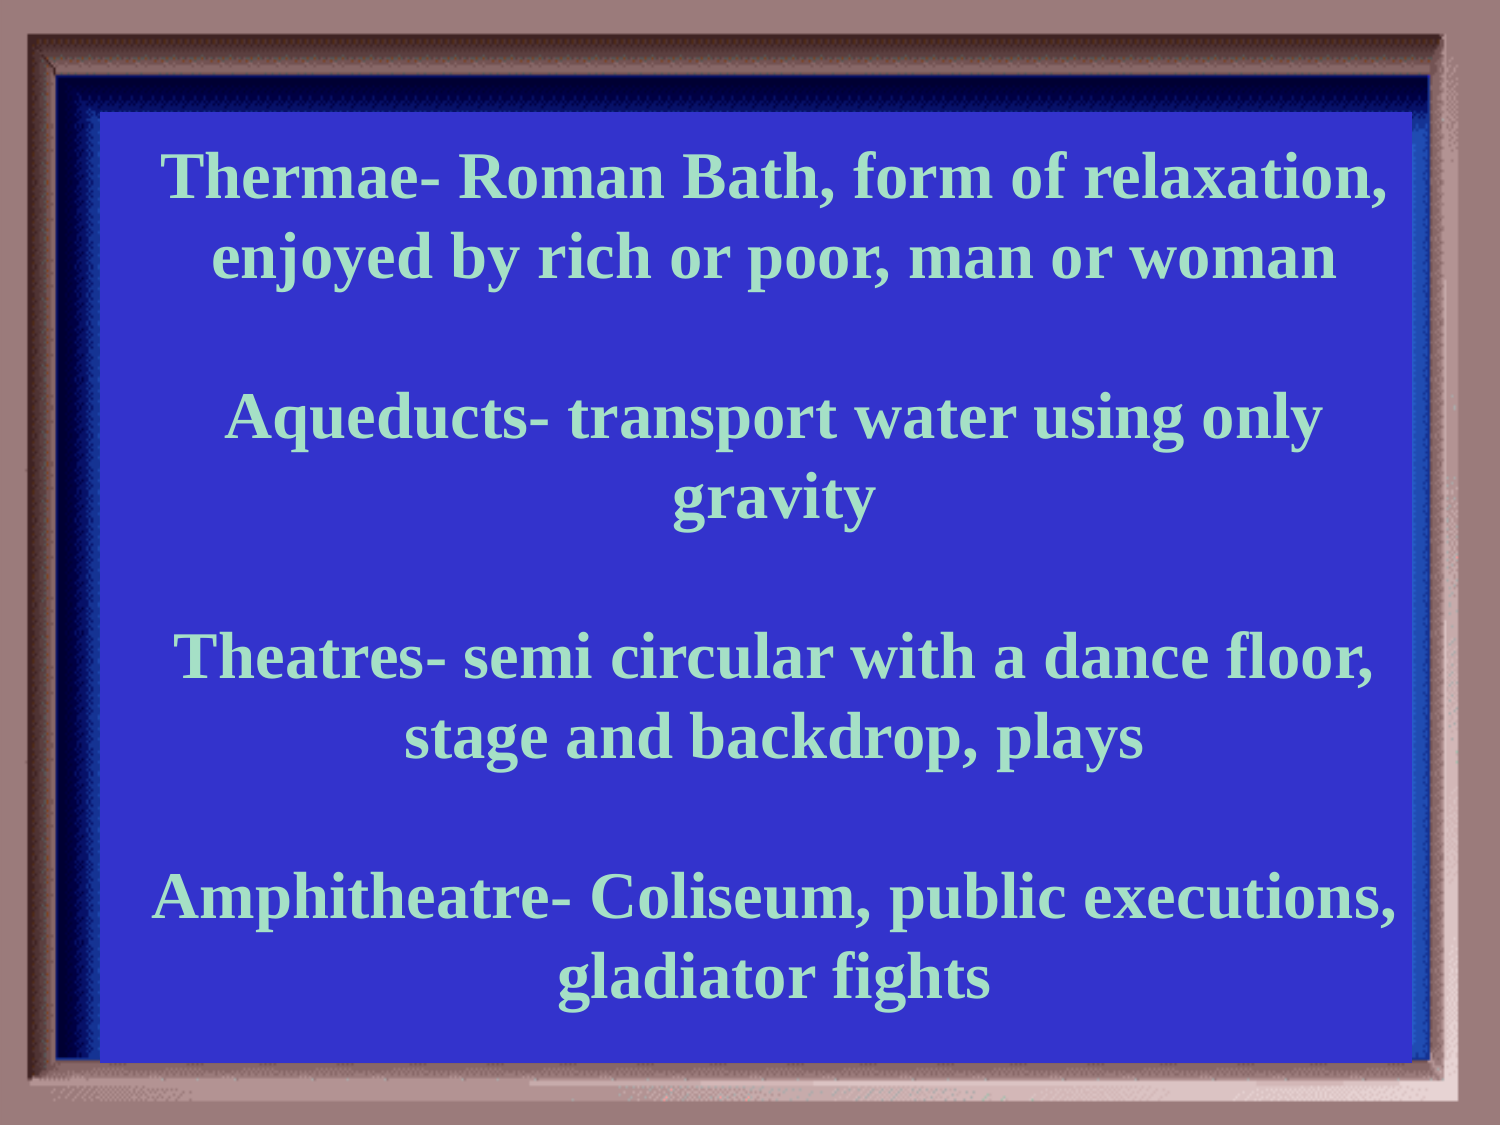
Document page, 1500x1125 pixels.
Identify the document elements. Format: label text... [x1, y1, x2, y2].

picture [0, 0, 1500, 1125]
text_box [99, 112, 1413, 1063]
text_box Thermae- Roman Bath, form of relaxation, enjoyed by rich or poor, man or woman Aqueducts- transport water using only gravity Theatres- semi circular with a dance floor, stage and backdrop, plays Amphitheatre- Coliseum, public executions, gladiator fights [112, 124, 1438, 1020]
